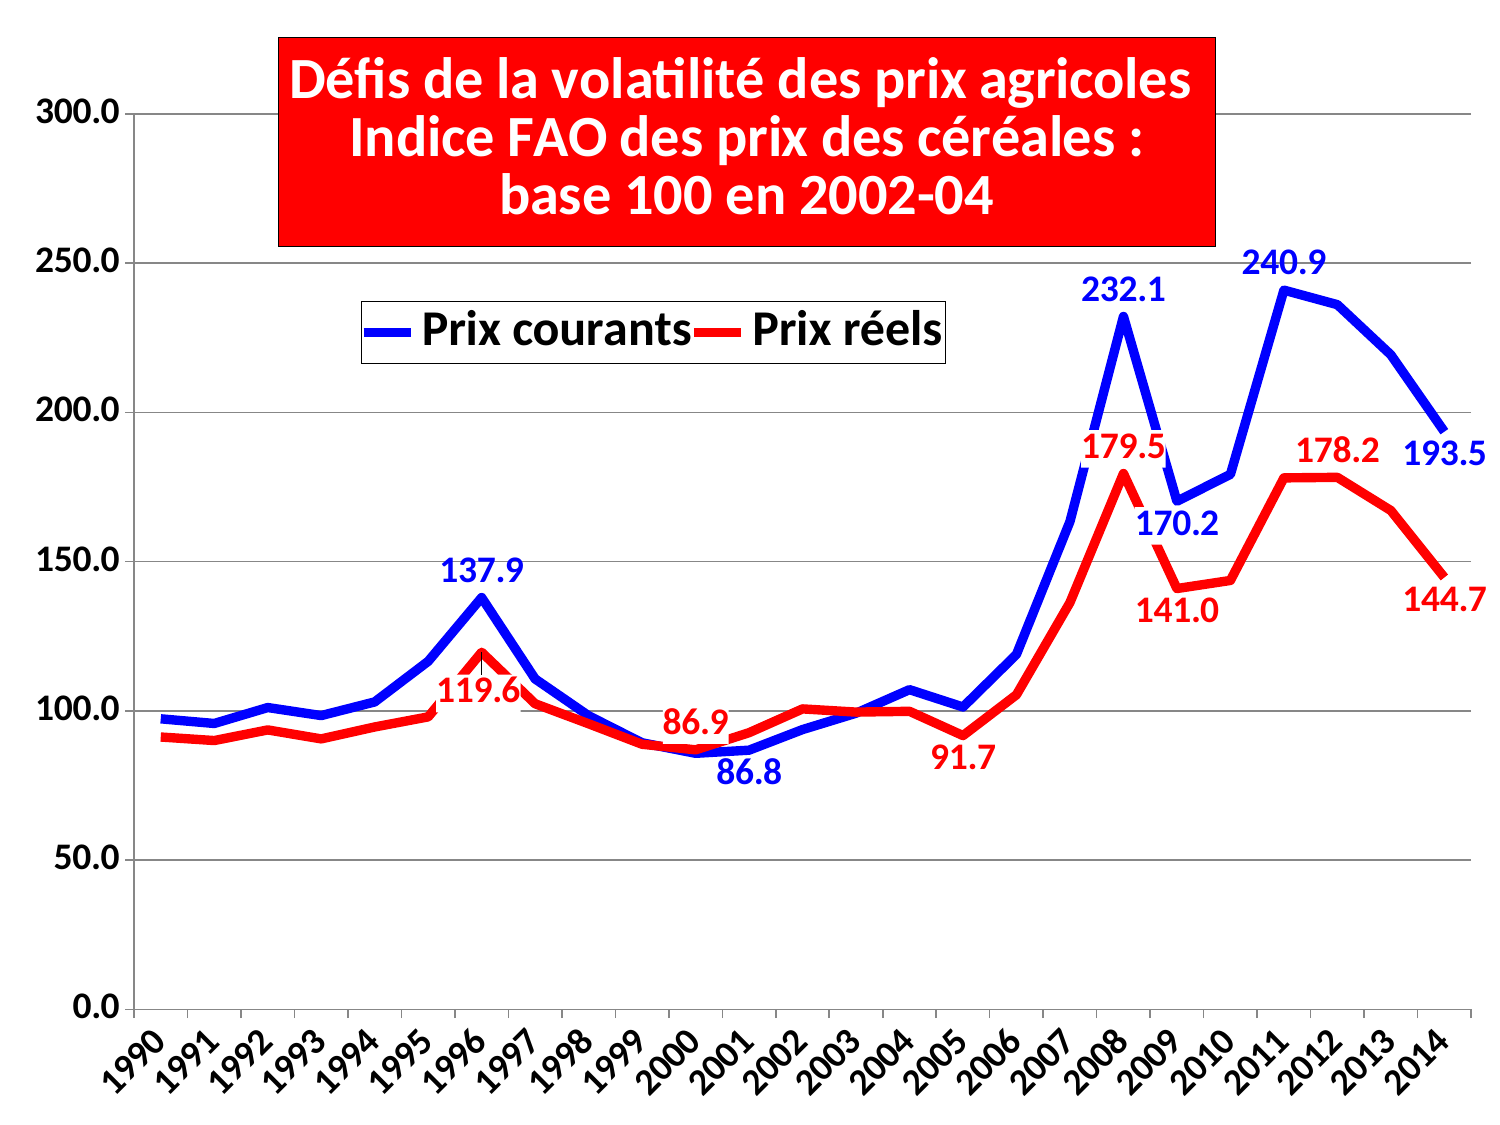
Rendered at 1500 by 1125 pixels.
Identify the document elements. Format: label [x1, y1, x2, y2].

chart [0, 6, 1495, 1125]
